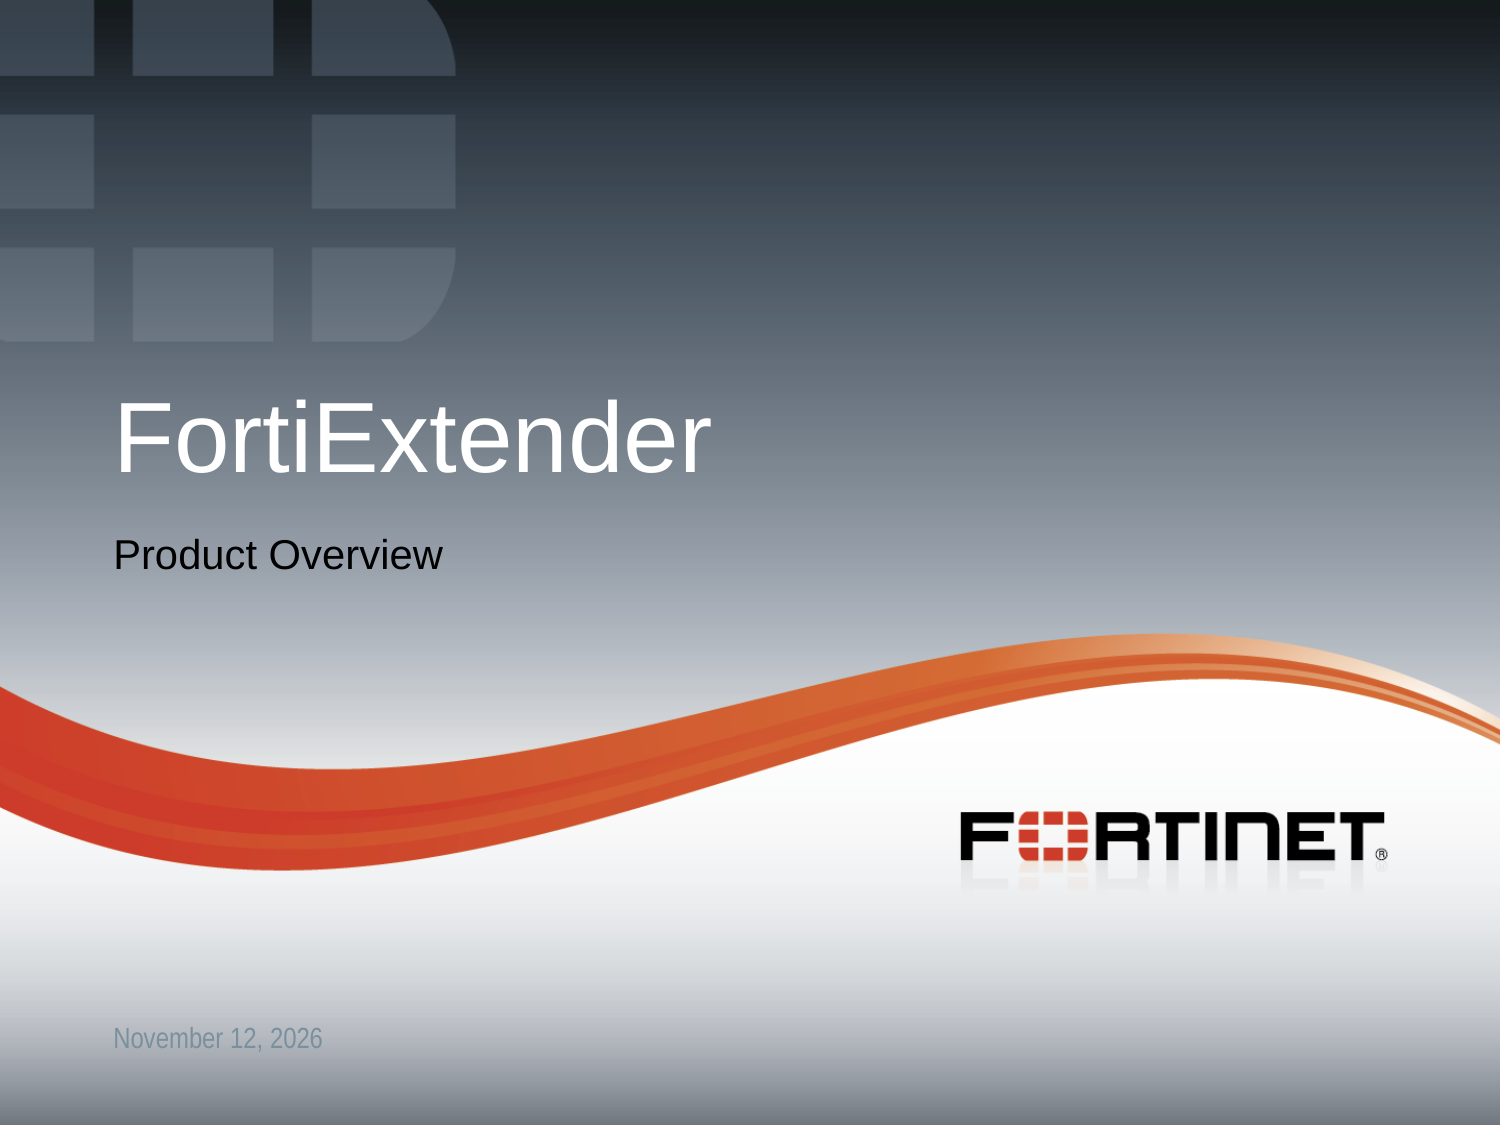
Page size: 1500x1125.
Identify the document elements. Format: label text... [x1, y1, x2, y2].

picture [0, 0, 1500, 1125]
subtitle Product Overview [113, 527, 1426, 665]
title FortiExtender [113, 251, 1426, 493]
